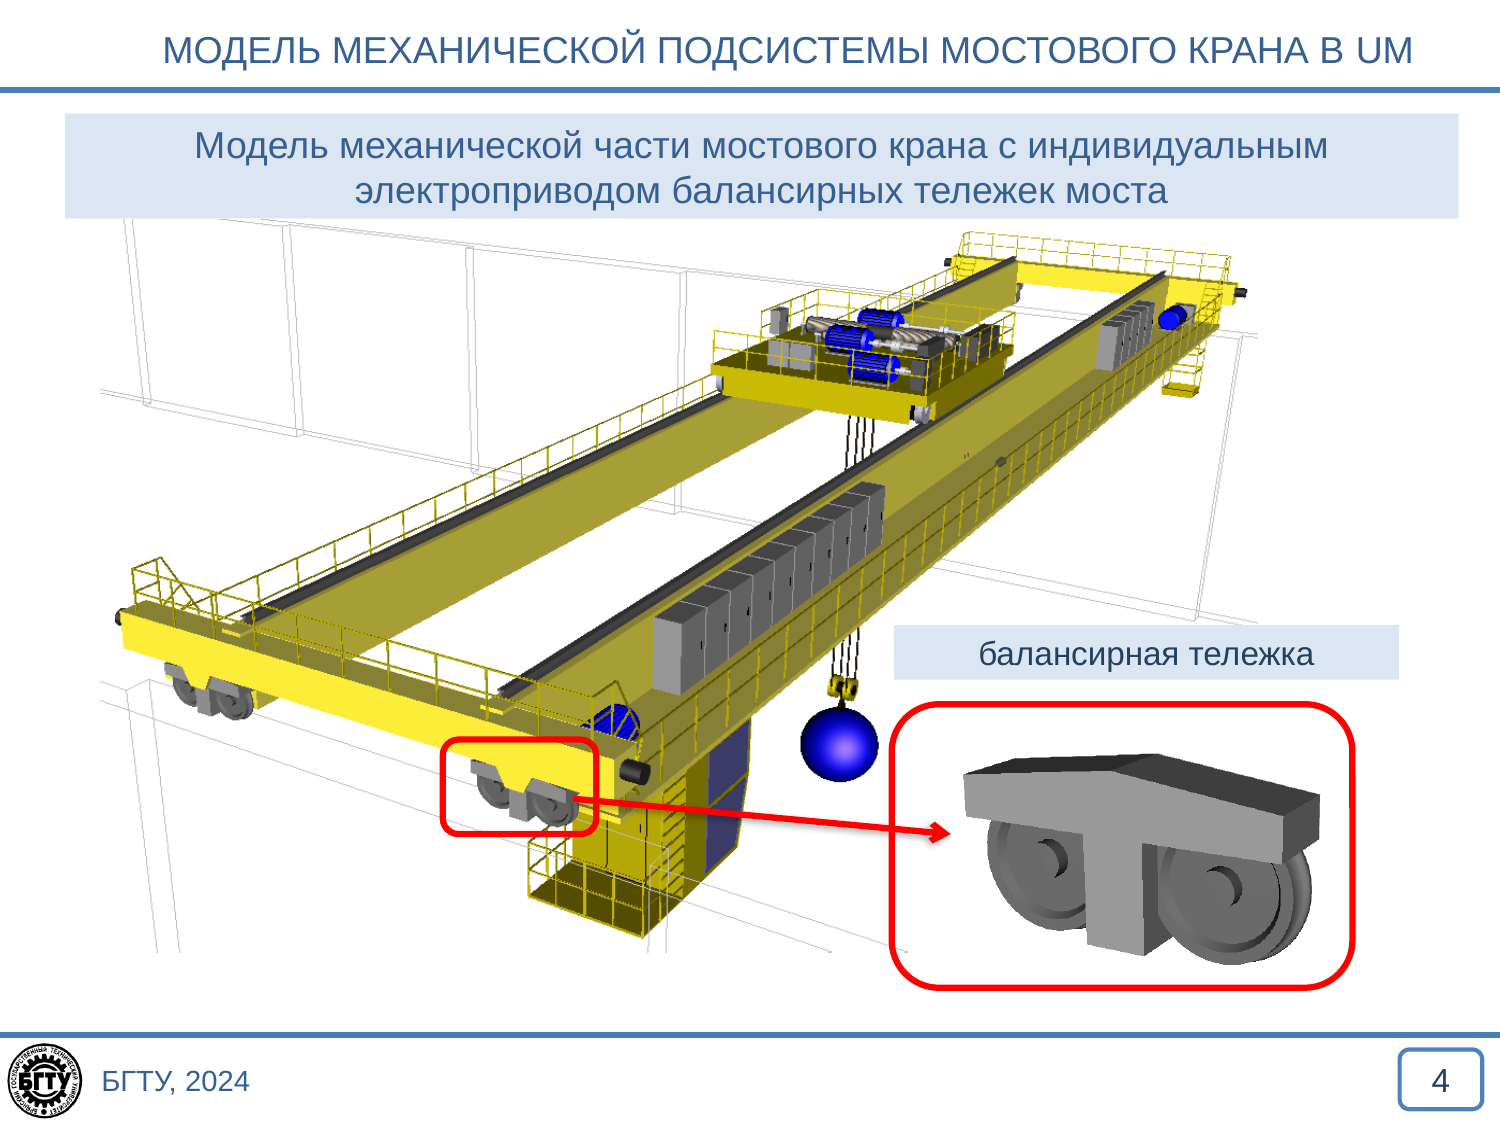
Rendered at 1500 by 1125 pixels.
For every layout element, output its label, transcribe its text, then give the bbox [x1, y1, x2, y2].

text_box Модель механической части мостового крана с индивидуальным электроприводом балансирных тележек моста [64, 113, 1459, 219]
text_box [572, 798, 952, 835]
picture [100, 219, 1322, 968]
text_box [893, 702, 1355, 990]
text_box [0, 1034, 1500, 1119]
text_box МОДЕЛЬ МЕХАНИЧЕСКОЙ ПОДСИСТЕМЫ МОСТОВОГО КРАНА В UM [147, 19, 1433, 79]
text_box балансирная тележка [1262, 625, 1400, 680]
